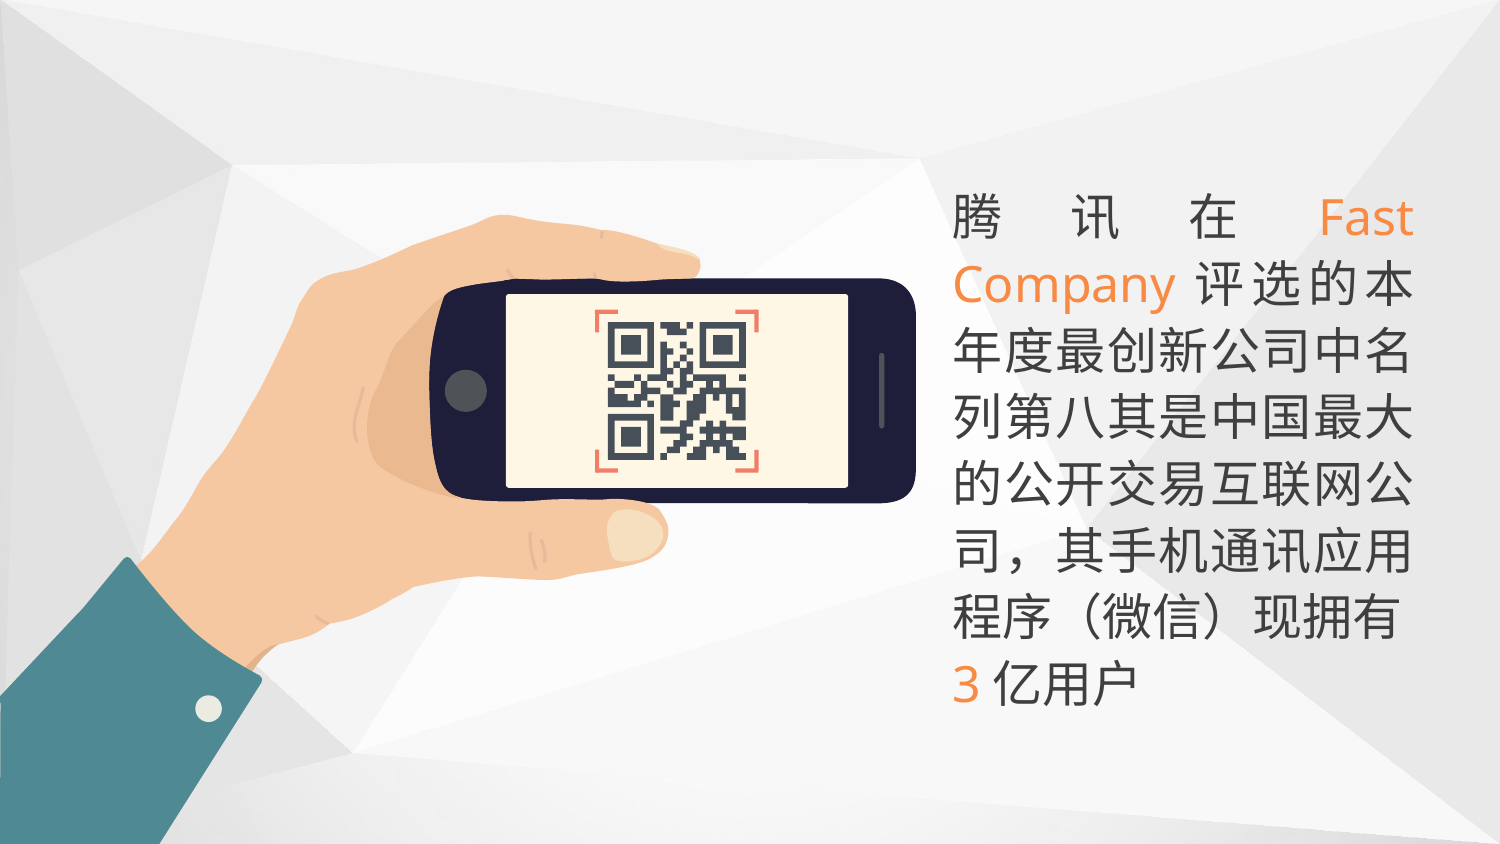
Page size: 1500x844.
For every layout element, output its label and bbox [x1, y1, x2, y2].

text_box [0, 214, 917, 844]
picture [0, 0, 1500, 844]
